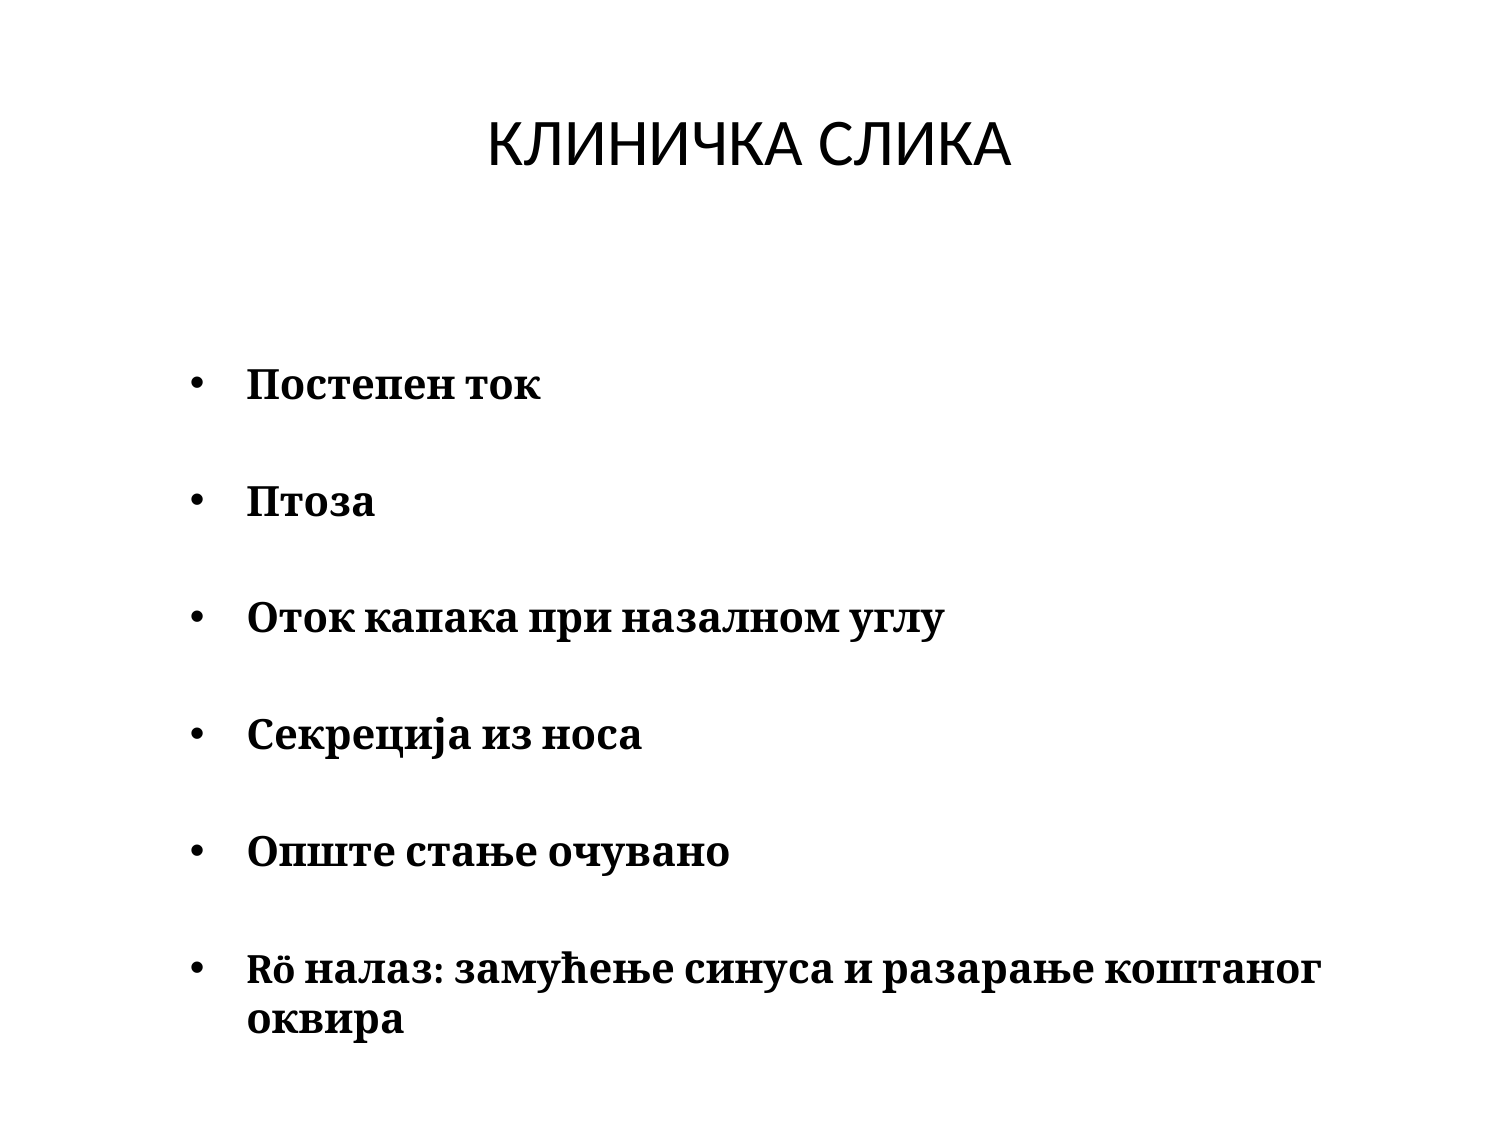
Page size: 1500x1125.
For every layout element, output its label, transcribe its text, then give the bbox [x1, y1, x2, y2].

list Постепен ток Птоза Оток капака при назалном углу Секреција из носа Опште стање очувано Rö налаз: замућење синуса и разарање коштаног оквира [174, 350, 1413, 1088]
title КЛИНИЧКА СЛИКА [75, 45, 1425, 233]
